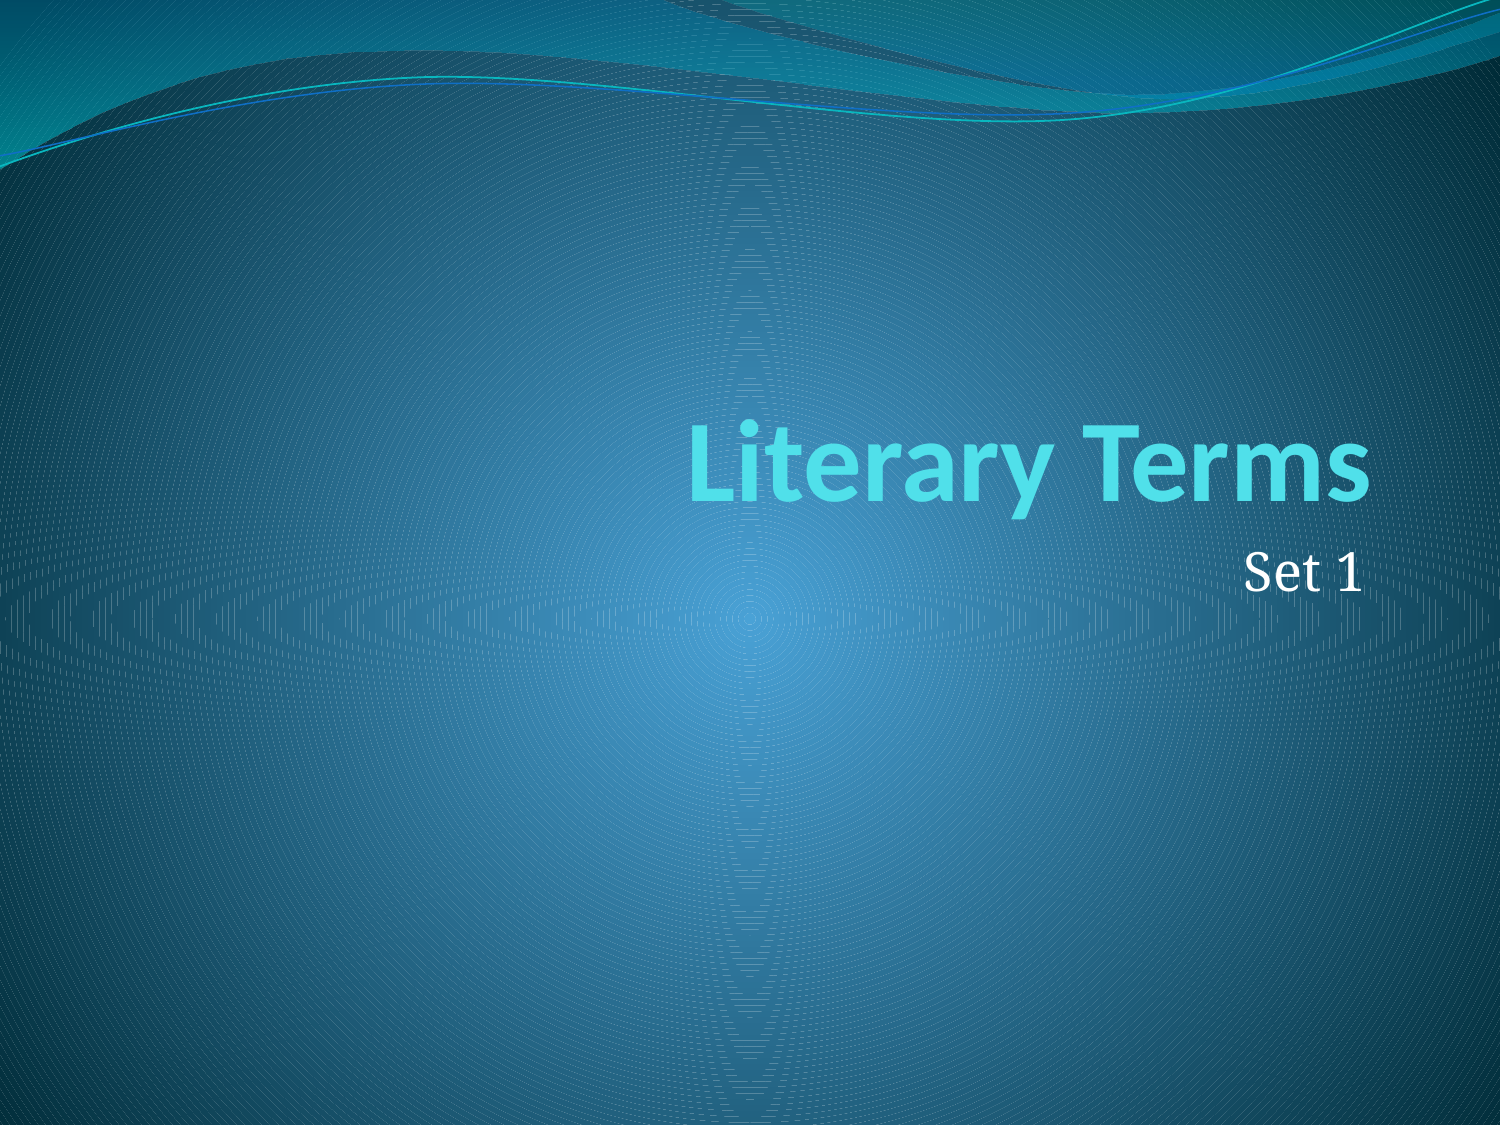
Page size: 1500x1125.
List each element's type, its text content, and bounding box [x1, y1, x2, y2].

subtitle Set 1 [87, 529, 1376, 818]
title Literary Terms [87, 224, 1376, 525]
